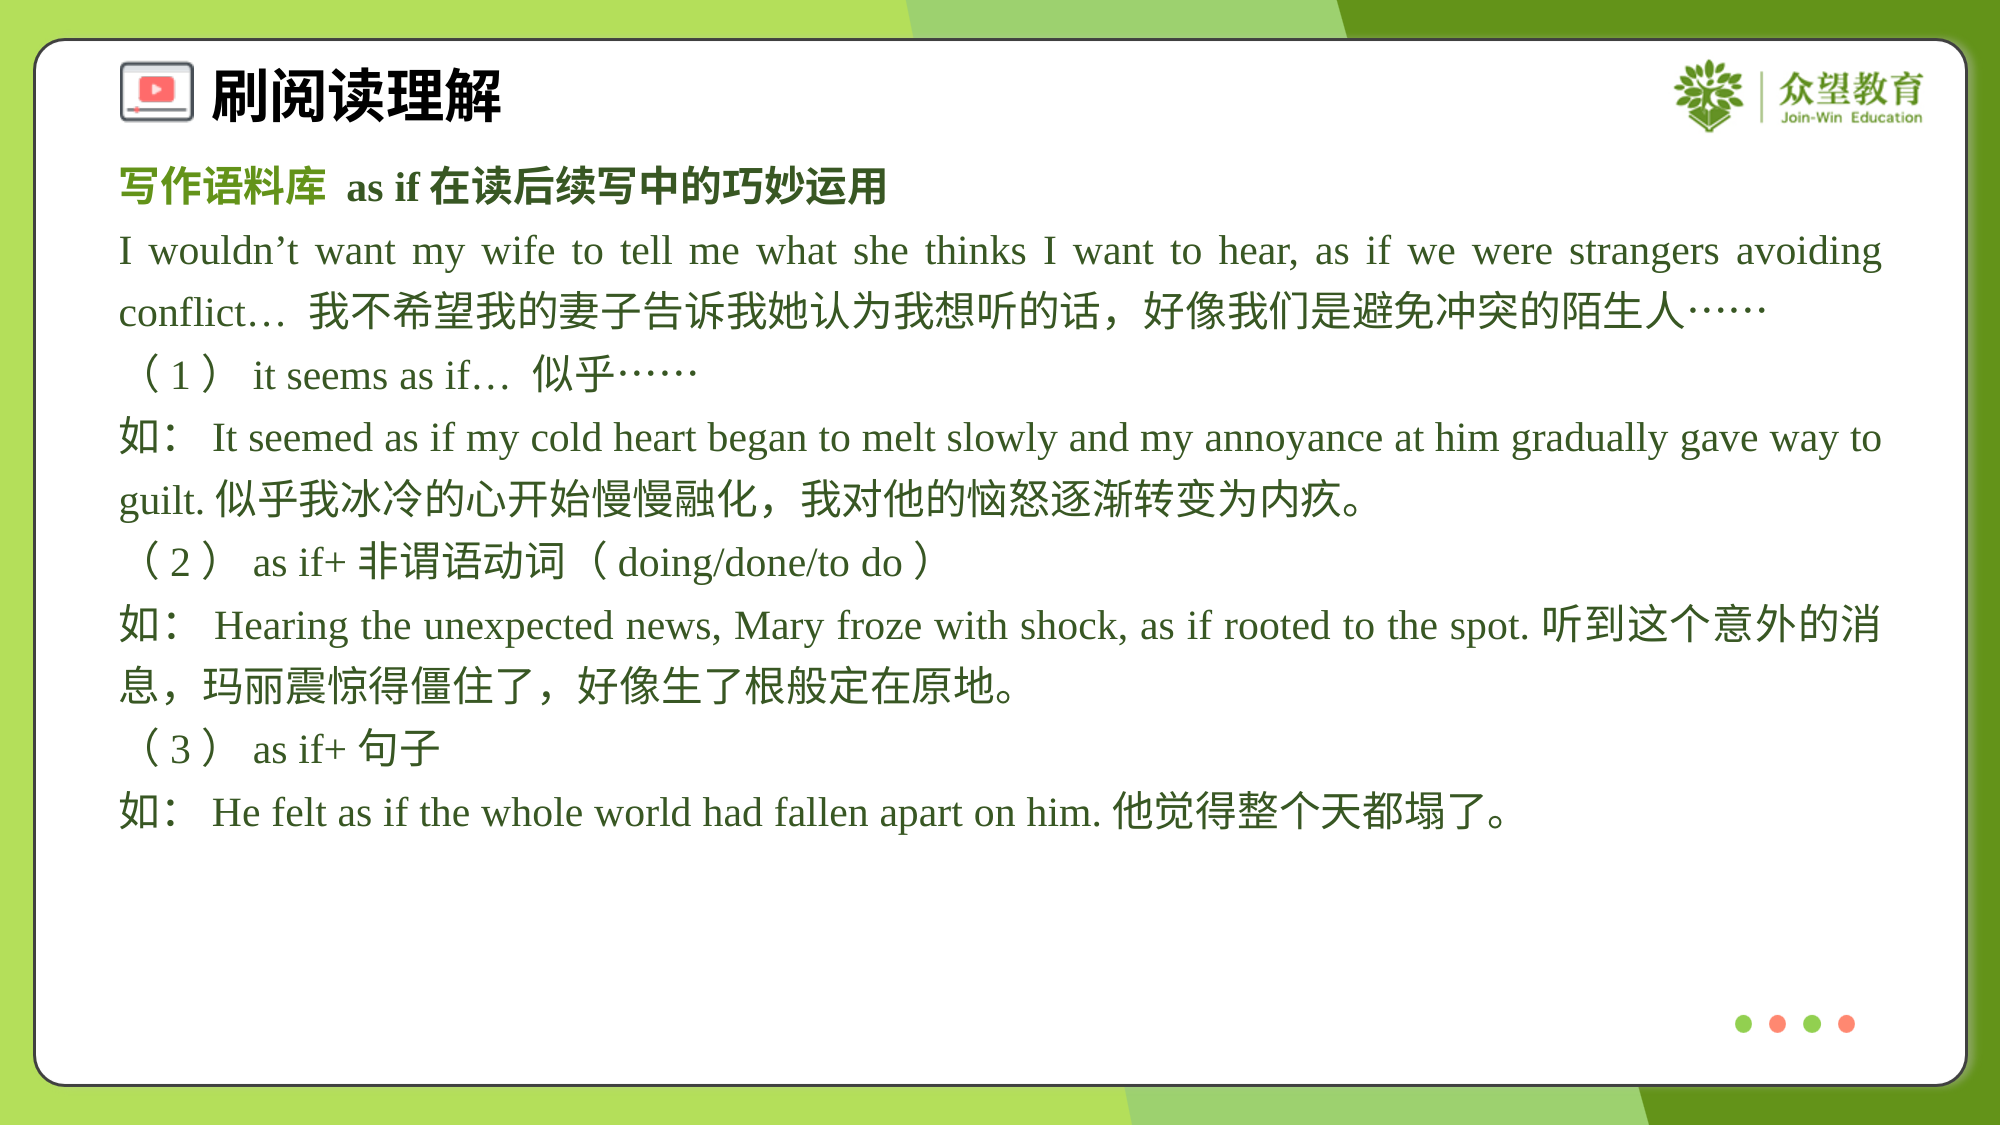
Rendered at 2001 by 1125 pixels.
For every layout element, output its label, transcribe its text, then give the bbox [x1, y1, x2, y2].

text_box 写作语料库 as if在读后续写中的巧妙运用 I wouldn’t want my wife to tell me what she thinks I want to hear, as if we were strangers avoiding conflict… 我不希望我的妻子告诉我她认为我想听的话，好像我们是避免冲突的陌生人…… （1）it seems as if… 似乎…… 如：It seemed as if my cold heart began to melt slowly and my annoyance at him gradually gave way to guilt.似乎我冰冷的心开始慢慢融化，我对他的恼怒逐渐转变为内疚。 （2）as if+非谓语动词（doing/done/to do） 如：Hearing the unexpected news, Mary froze with shock, as if rooted to the spot.听到这个意外的消息，玛丽震惊得僵住了，好像生了根般定在原地。 （3）as if+句子 如：He felt as if the whole world had fallen apart on him.他觉得整个天都塌了。 [118, 147, 1883, 893]
picture [0, 0, 2000, 1125]
